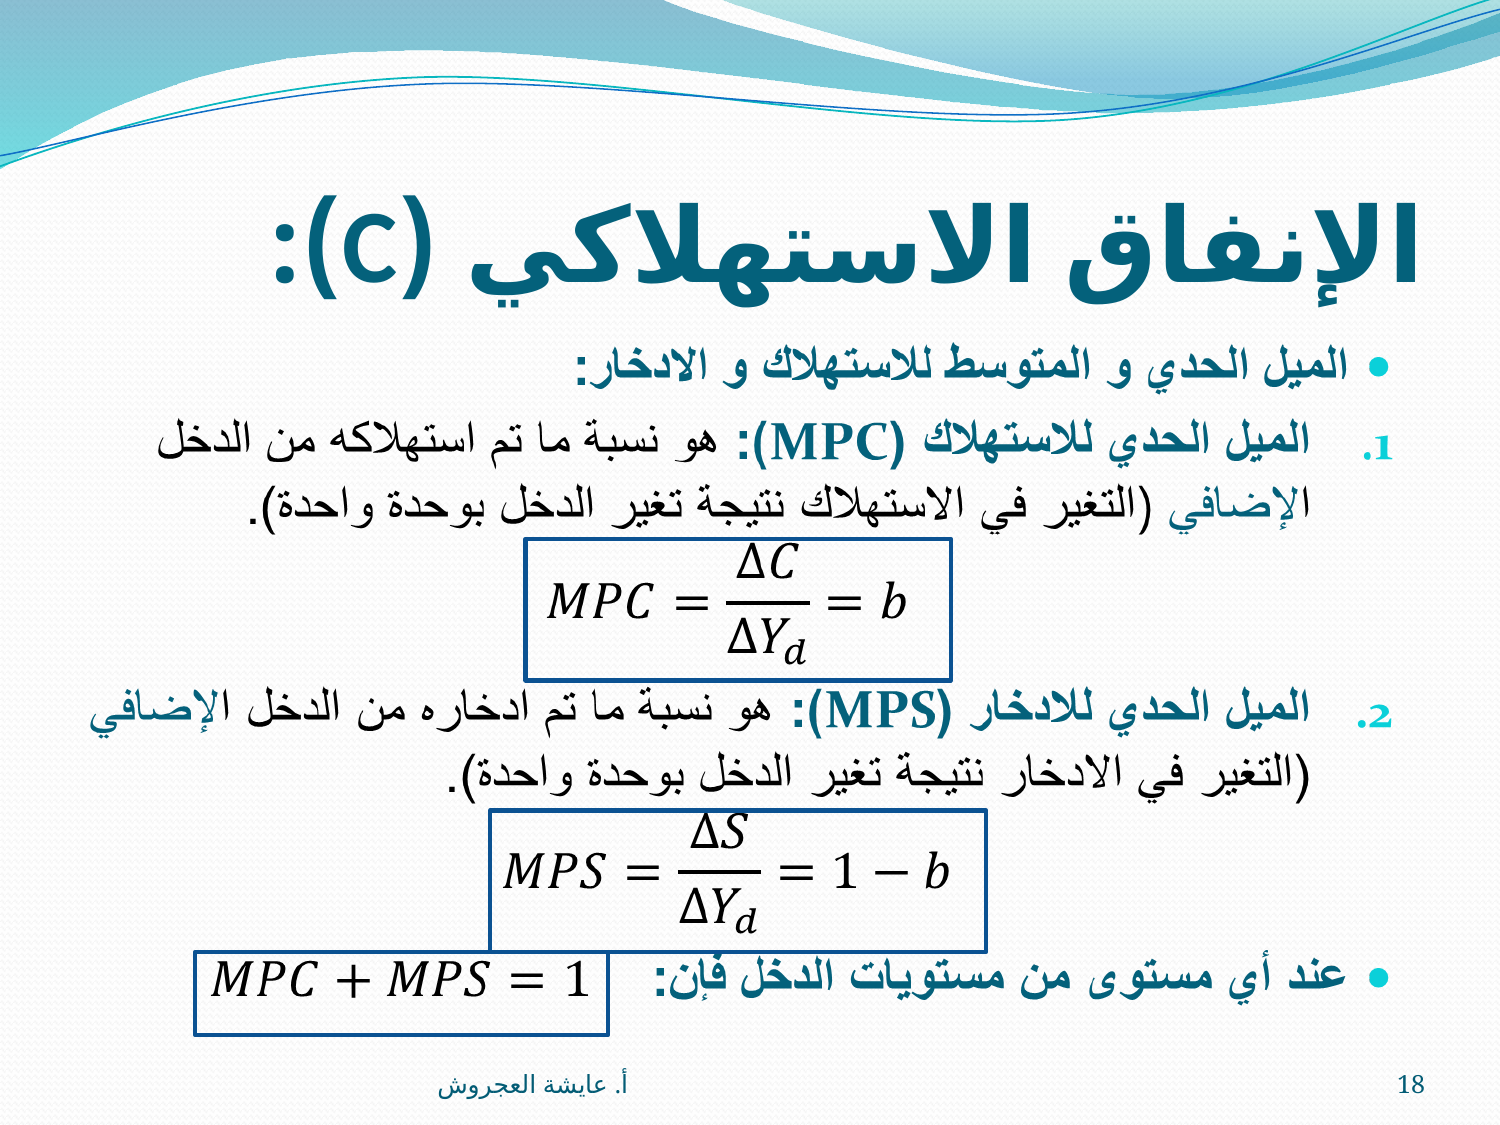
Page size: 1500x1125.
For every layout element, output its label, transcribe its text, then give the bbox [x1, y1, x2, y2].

title الإنفاق الاستهلاكي (C): [75, 115, 1425, 303]
text_box [193, 950, 610, 1037]
slide_number 18 [1299, 1042, 1425, 1103]
text_box [488, 808, 988, 954]
footer أ. عايشة العجروش [437, 1042, 988, 1103]
list [41, 317, 1425, 1038]
text_box [523, 537, 953, 683]
